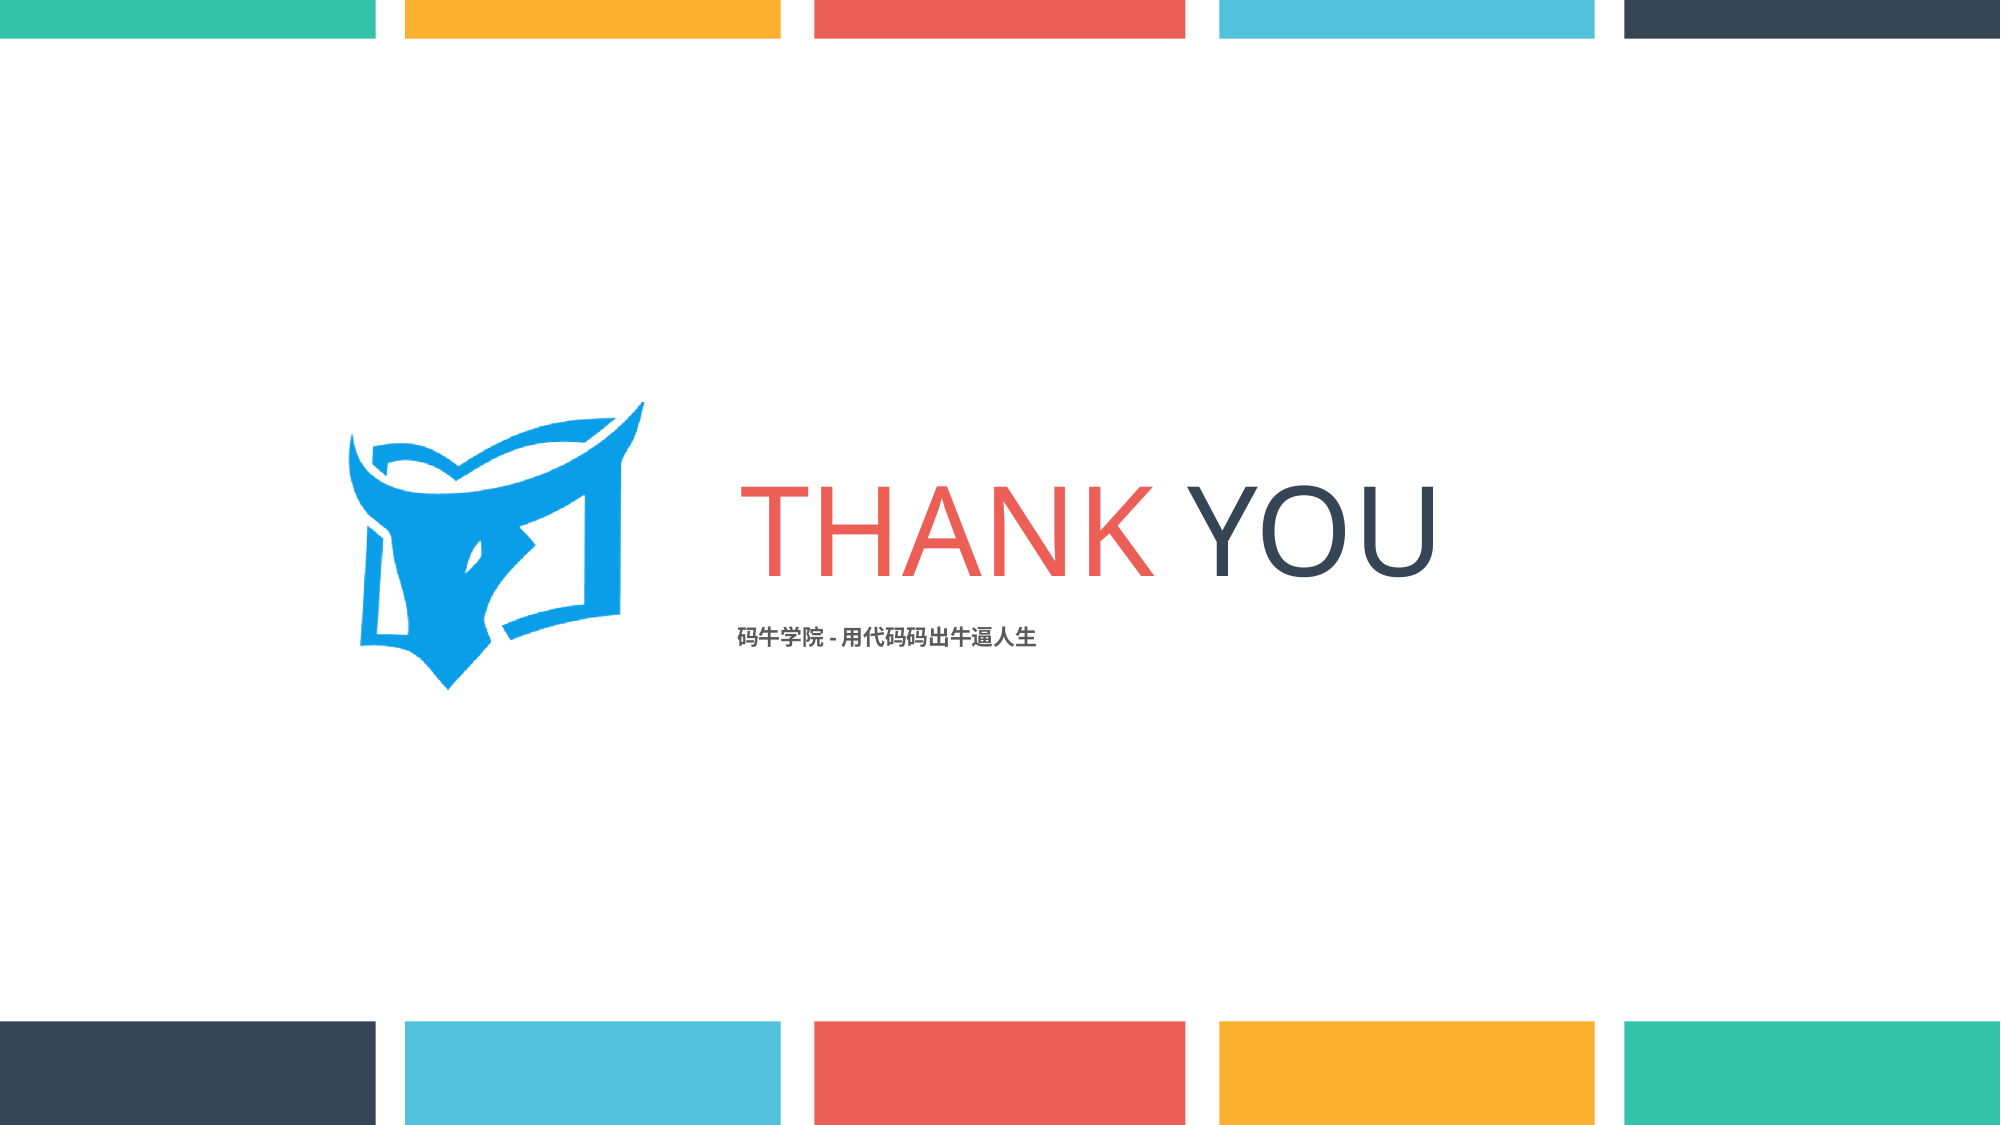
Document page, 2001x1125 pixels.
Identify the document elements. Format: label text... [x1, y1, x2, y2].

text_box [0, 1021, 376, 1125]
text_box [1219, 1021, 1595, 1125]
text_box [405, 0, 781, 39]
text_box 码牛学院-用代码码出牛逼人生 [722, 610, 1485, 657]
text_box [1624, 1021, 2000, 1125]
text_box [814, 1021, 1186, 1125]
text_box [814, 0, 1186, 39]
text_box [1219, 0, 1595, 39]
text_box THANK YOU [725, 444, 1617, 609]
text_box [0, 0, 376, 39]
picture [303, 353, 688, 737]
text_box [405, 1021, 781, 1125]
text_box [1624, 0, 2000, 39]
